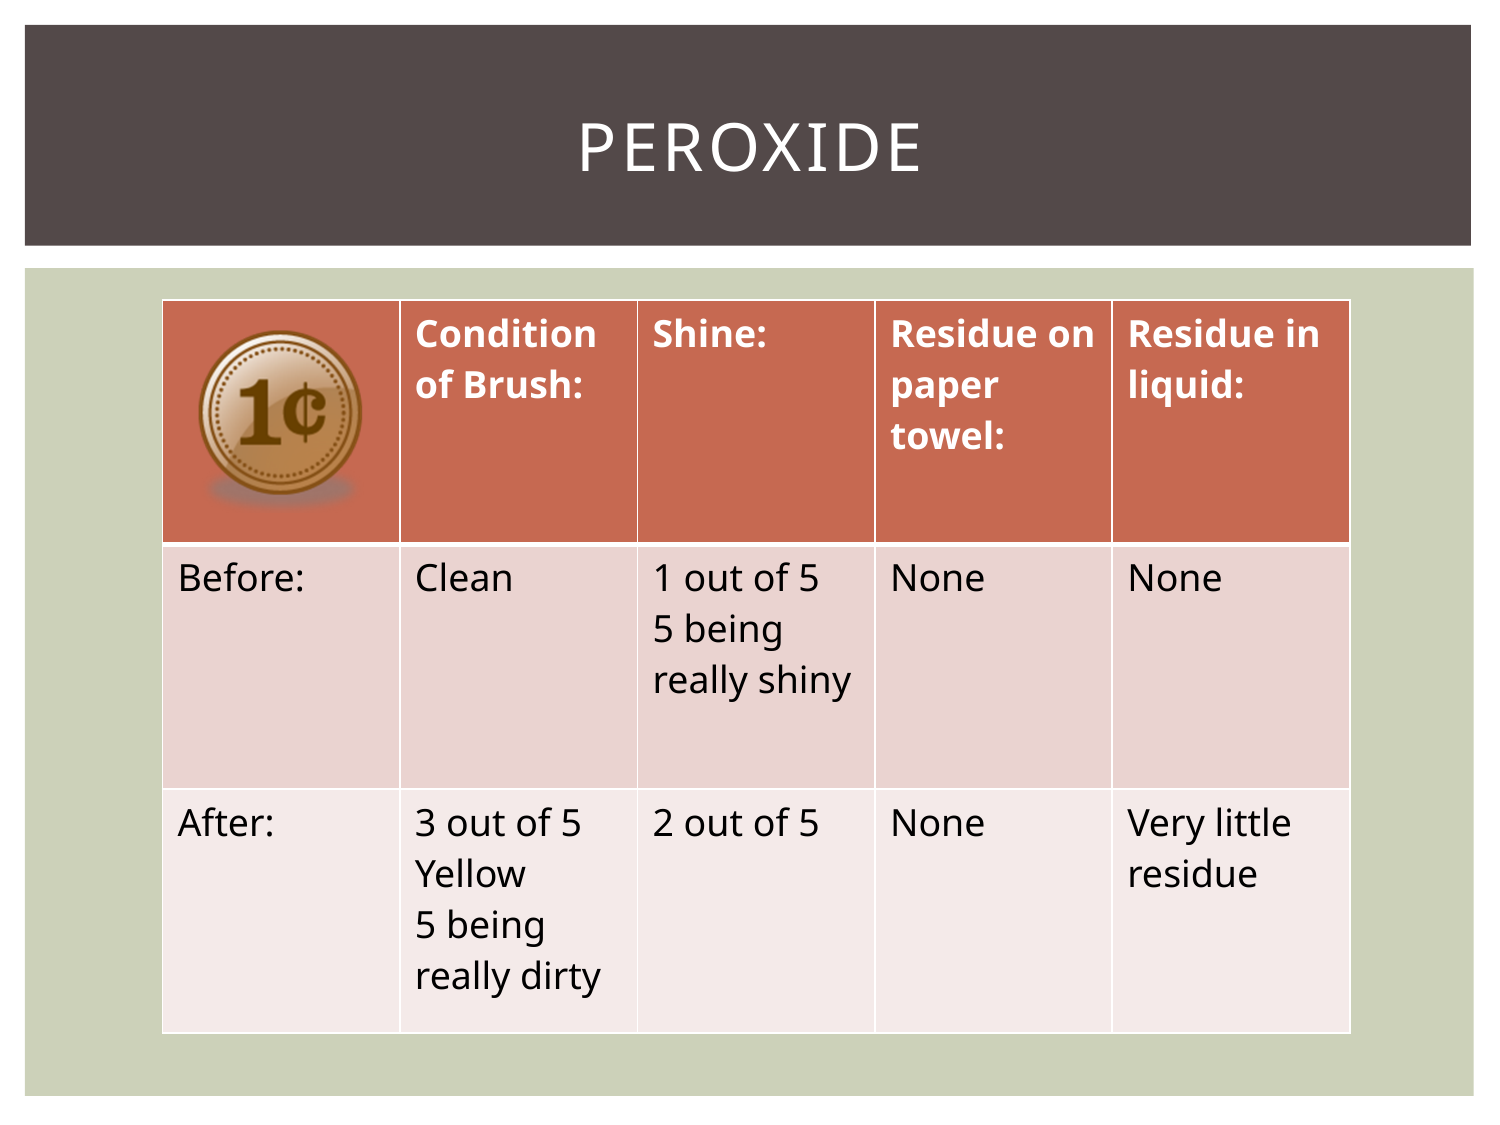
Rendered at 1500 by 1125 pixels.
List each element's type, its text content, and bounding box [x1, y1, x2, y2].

table_header Residue in liquid: [1113, 301, 1349, 542]
table_cell None [1113, 547, 1349, 788]
table_cell After: [163, 790, 399, 1032]
picture [187, 324, 375, 514]
table_cell 1 out of 5 5 being really shiny [638, 547, 874, 788]
table_header Residue on paper towel: [876, 301, 1111, 542]
table_header Condition of Brush: [401, 301, 637, 542]
table_cell Before: [163, 547, 399, 788]
title Peroxide [62, 58, 1438, 232]
table_cell Clean [401, 547, 637, 788]
table_cell 2 out of 5 [638, 790, 874, 1032]
table_cell Very little residue [1113, 790, 1349, 1032]
table_cell None [876, 547, 1111, 788]
table_header [163, 301, 399, 542]
table_cell 3 out of 5 Yellow 5 being really dirty [401, 790, 637, 1032]
table_cell None [876, 790, 1111, 1032]
table_header Shine: [638, 301, 874, 542]
